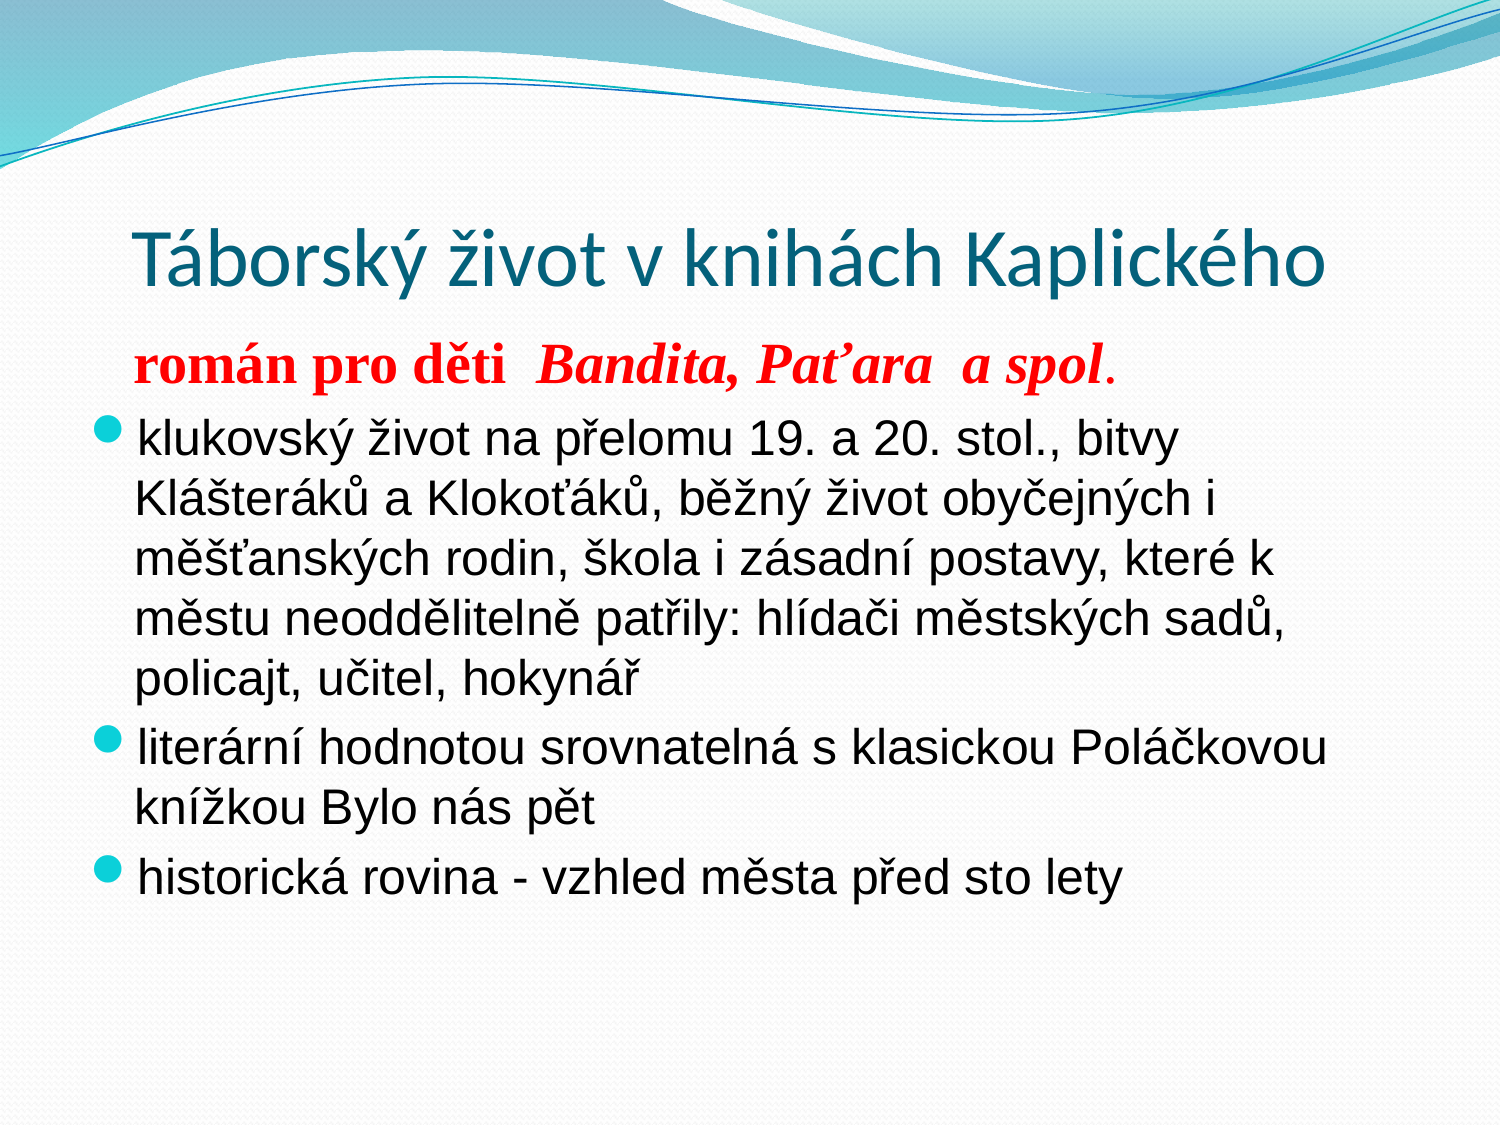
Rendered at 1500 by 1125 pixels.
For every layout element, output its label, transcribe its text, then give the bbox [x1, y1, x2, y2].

list román pro děti Bandita, Paťara a spol. klukovský život na přelomu 19. a 20. stol., bitvy Klášteráků a Klokoťáků, běžný život obyčejných i měšťanských rodin, škola i zásadní postavy, které k městu neoddělitelně patřily: hlídači městských sadů, policajt, učitel, hokynář literární hodnotou srovnatelná s klasickou Poláčkovou knížkou Bylo nás pět historická rovina - vzhled města před sto lety [74, 317, 1426, 1038]
title Táborský život v knihách Kaplického [74, 115, 1426, 304]
